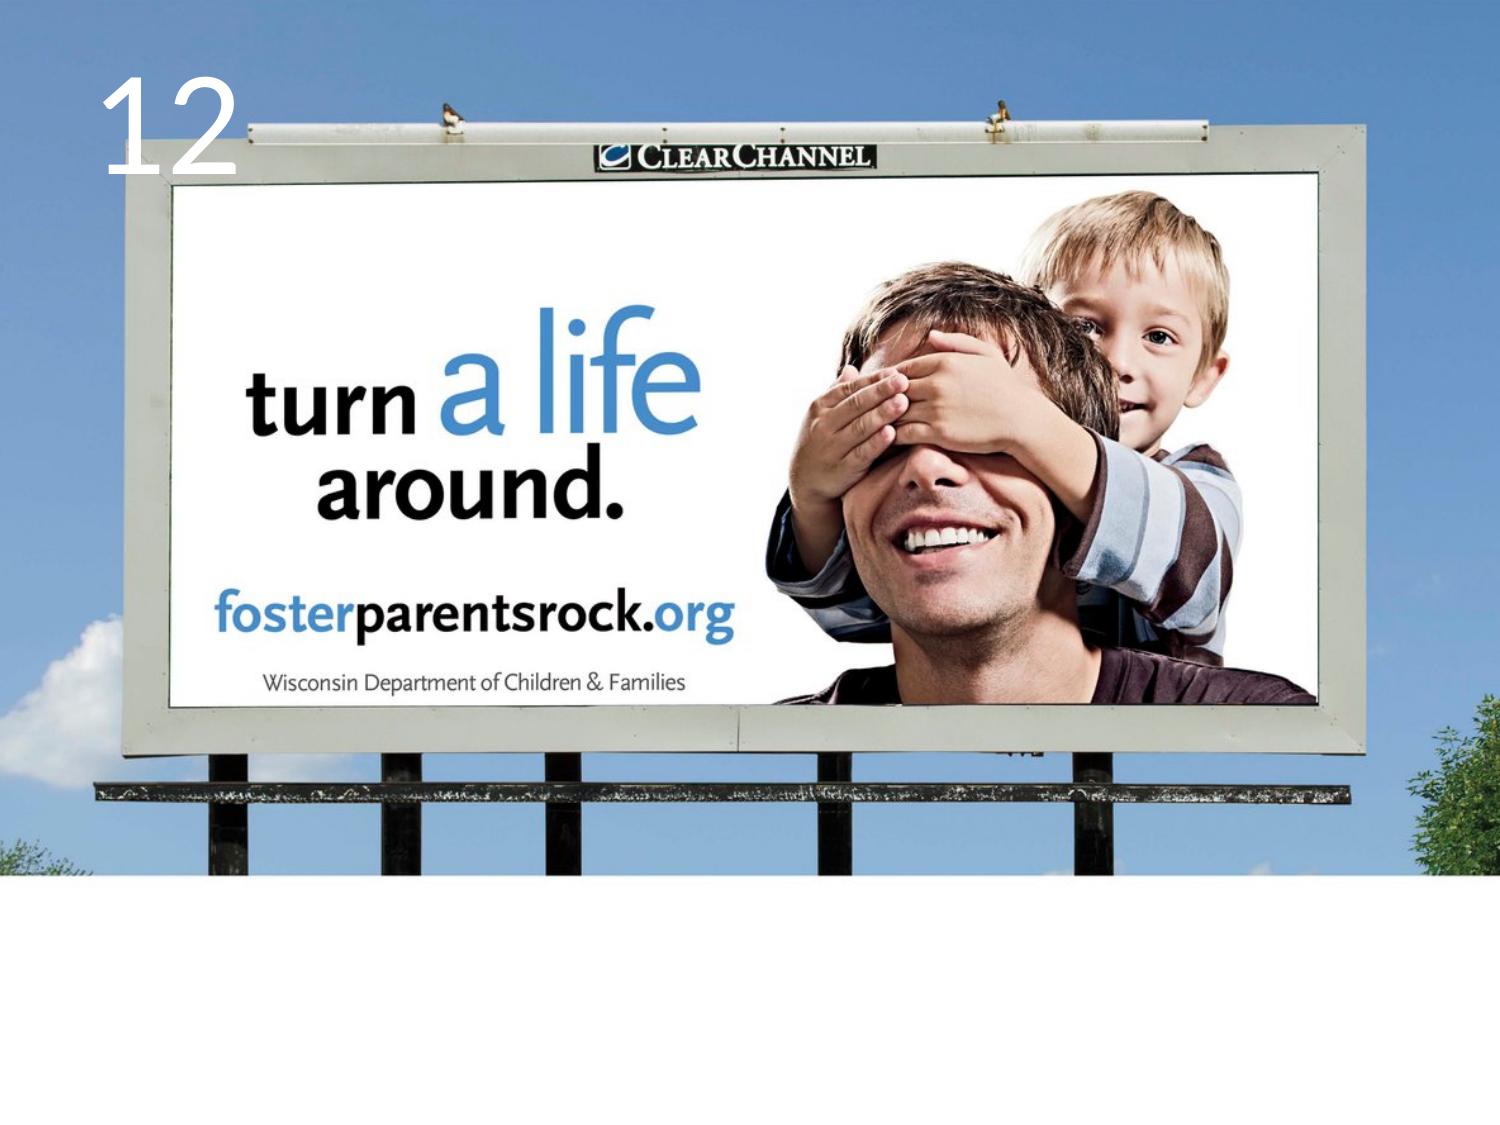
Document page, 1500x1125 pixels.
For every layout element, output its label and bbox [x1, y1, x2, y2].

picture [0, 0, 1500, 888]
